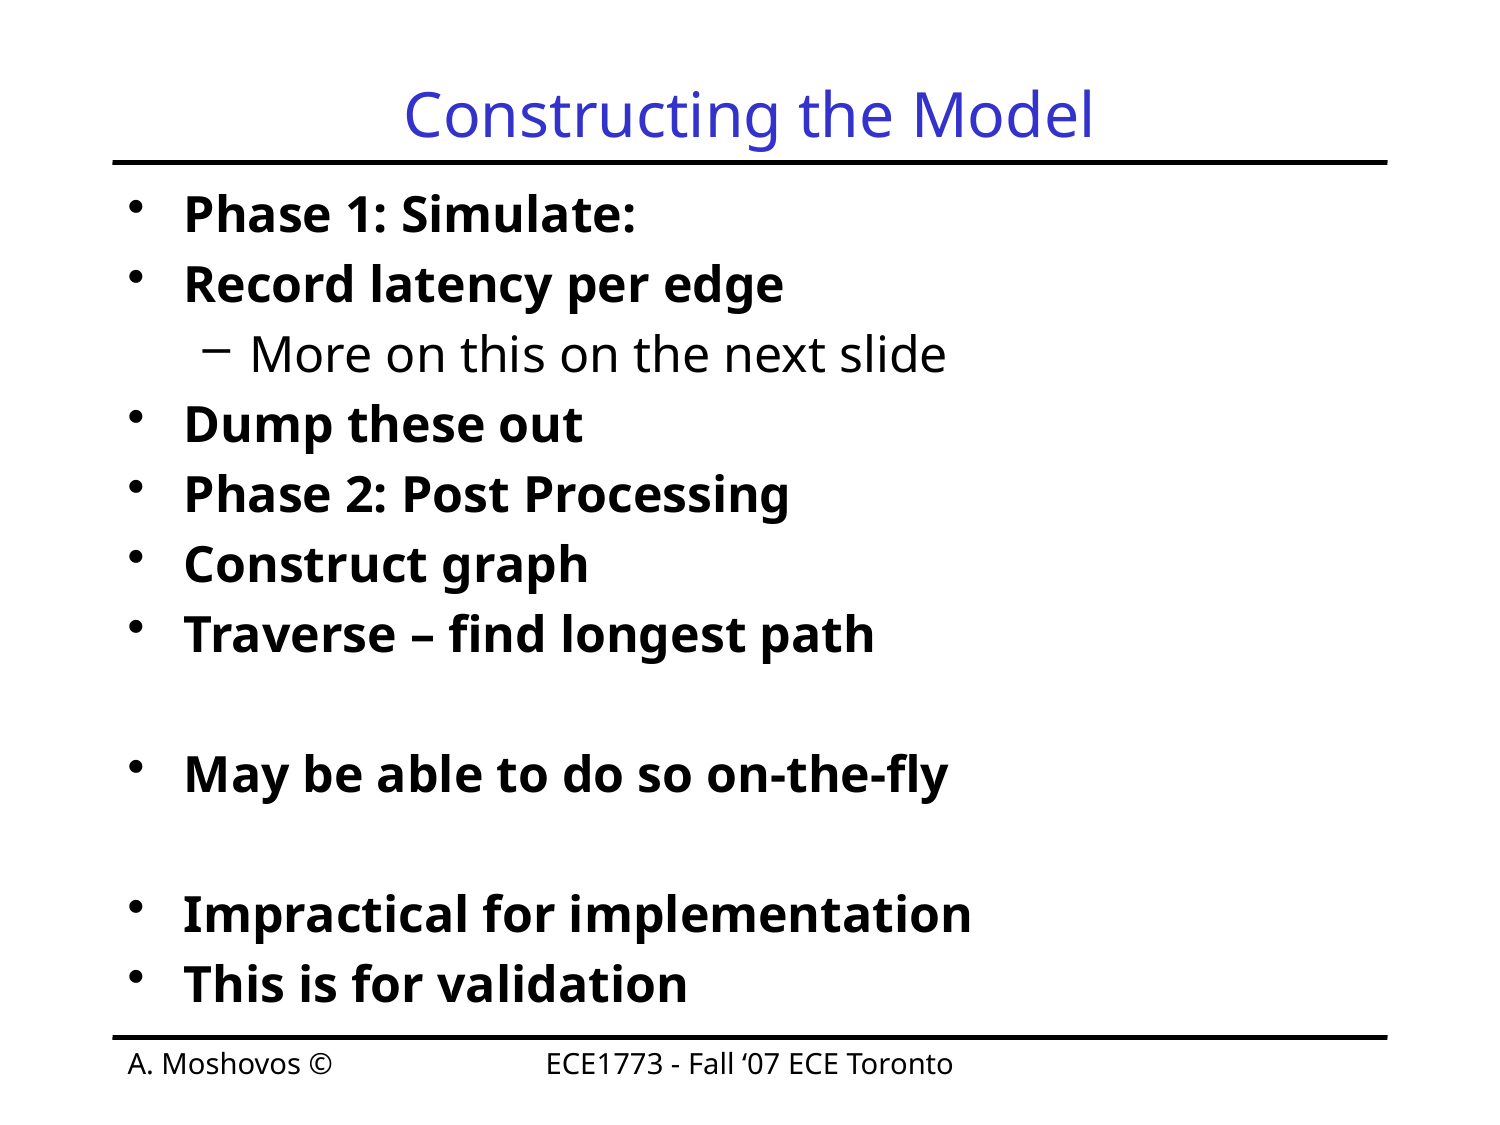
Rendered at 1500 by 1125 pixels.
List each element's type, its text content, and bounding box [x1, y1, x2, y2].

footer ECE1773 - Fall ‘07 ECE Toronto [487, 1037, 1013, 1101]
list Phase 1: Simulate: Record latency per edge More on this on the next slide Dump these out Phase 2: Post Processing Construct graph Traverse – find longest path May be able to do so on-the-fly Impractical for implementation This is for validation [112, 174, 1388, 1026]
title Constructing the Model [112, 62, 1388, 163]
slide_number A. Moshovos © [112, 1037, 426, 1101]
